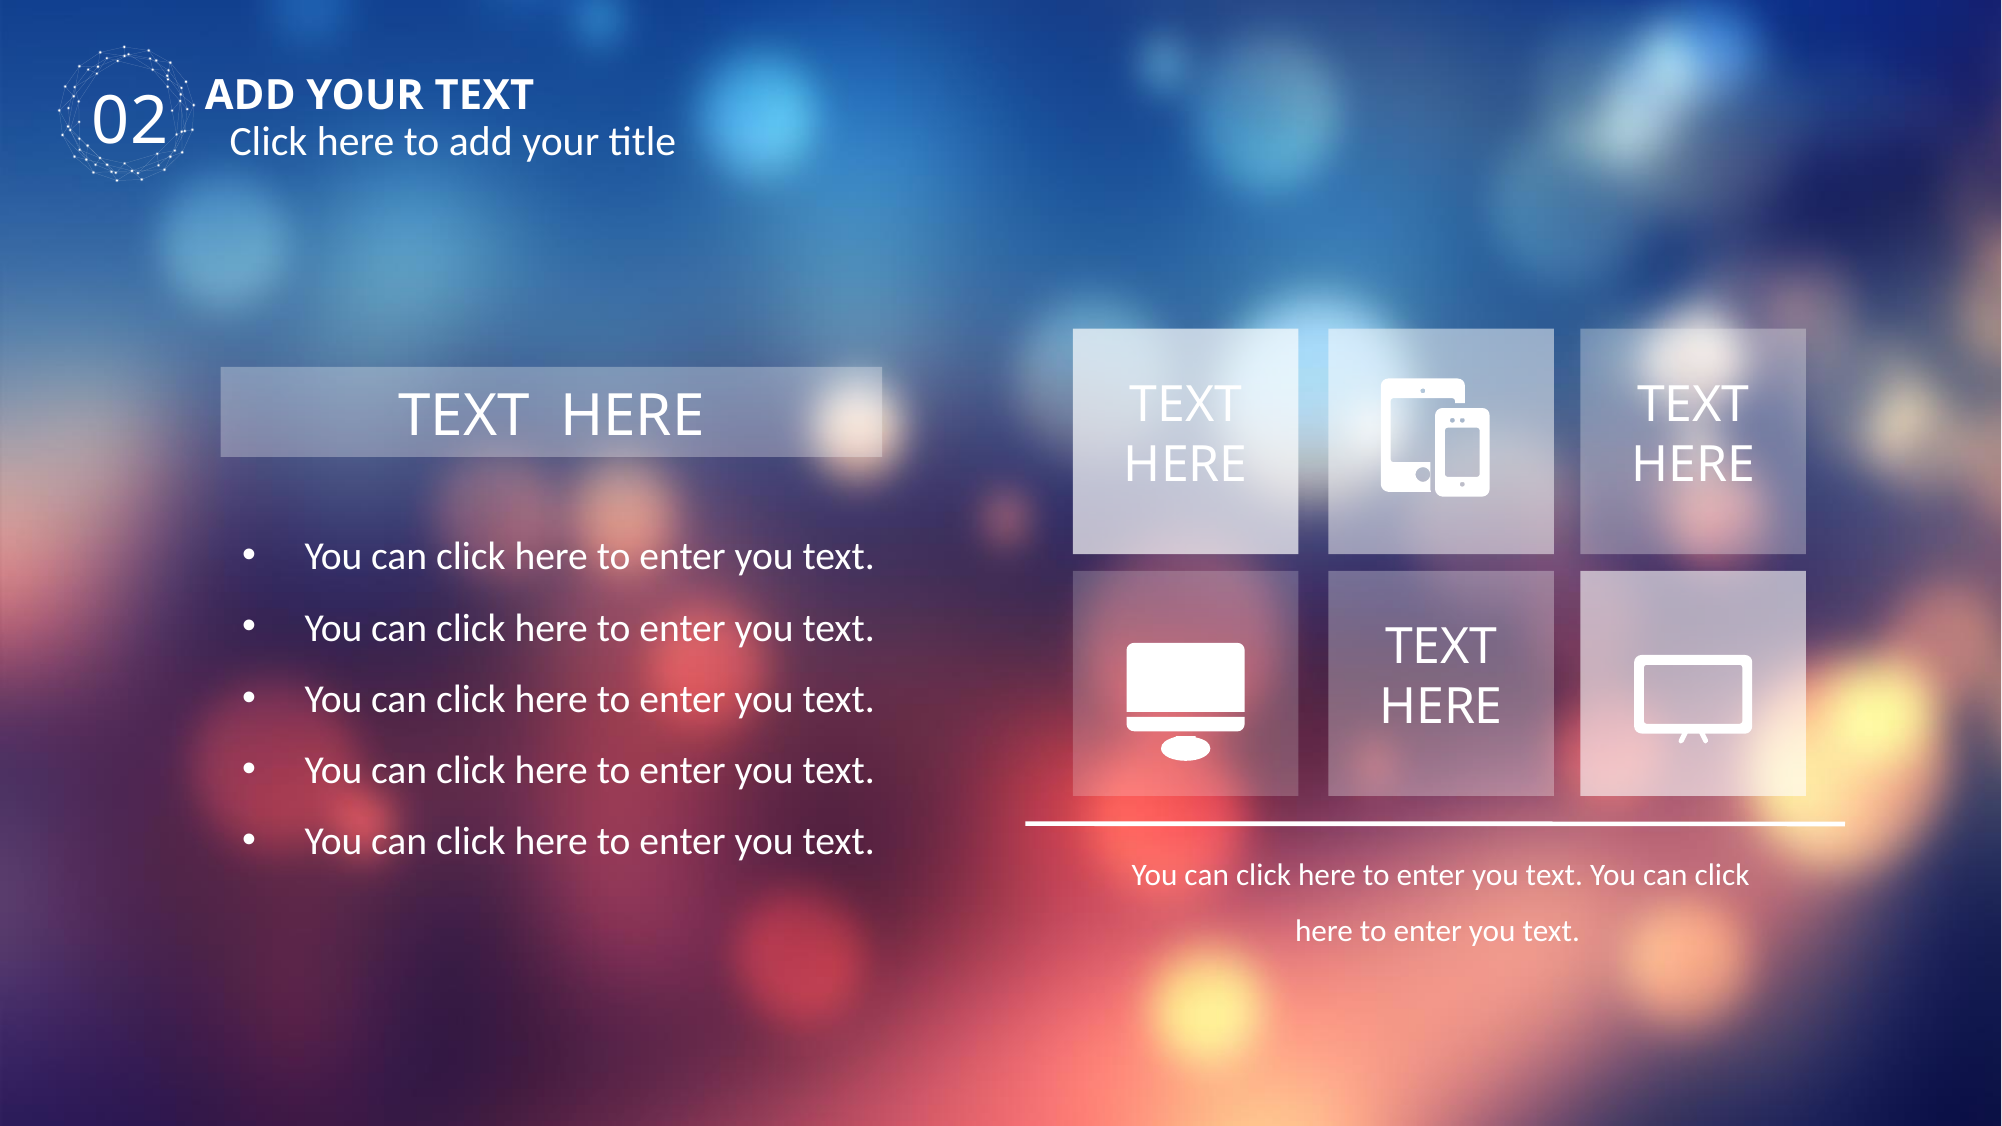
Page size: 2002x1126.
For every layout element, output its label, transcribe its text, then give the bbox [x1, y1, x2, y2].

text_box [1072, 570, 1299, 797]
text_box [1580, 570, 1807, 797]
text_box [59, 45, 196, 182]
text_box You can click here to enter you text. You can click here to enter you text. You can click here to enter you text. You can click here to enter you text. You can click here to enter you text. [222, 496, 908, 873]
text_box ADD YOUR TEXT [199, 59, 550, 125]
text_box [1328, 570, 1555, 797]
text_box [1580, 328, 1807, 555]
text_box TEXT HERE [220, 366, 883, 457]
text_box You can click here to enter you text. You can click here to enter you text. [1107, 825, 1775, 958]
picture [0, 0, 2002, 1126]
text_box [1328, 328, 1555, 555]
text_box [1072, 328, 1299, 555]
text_box Click here to add your title [214, 106, 692, 172]
